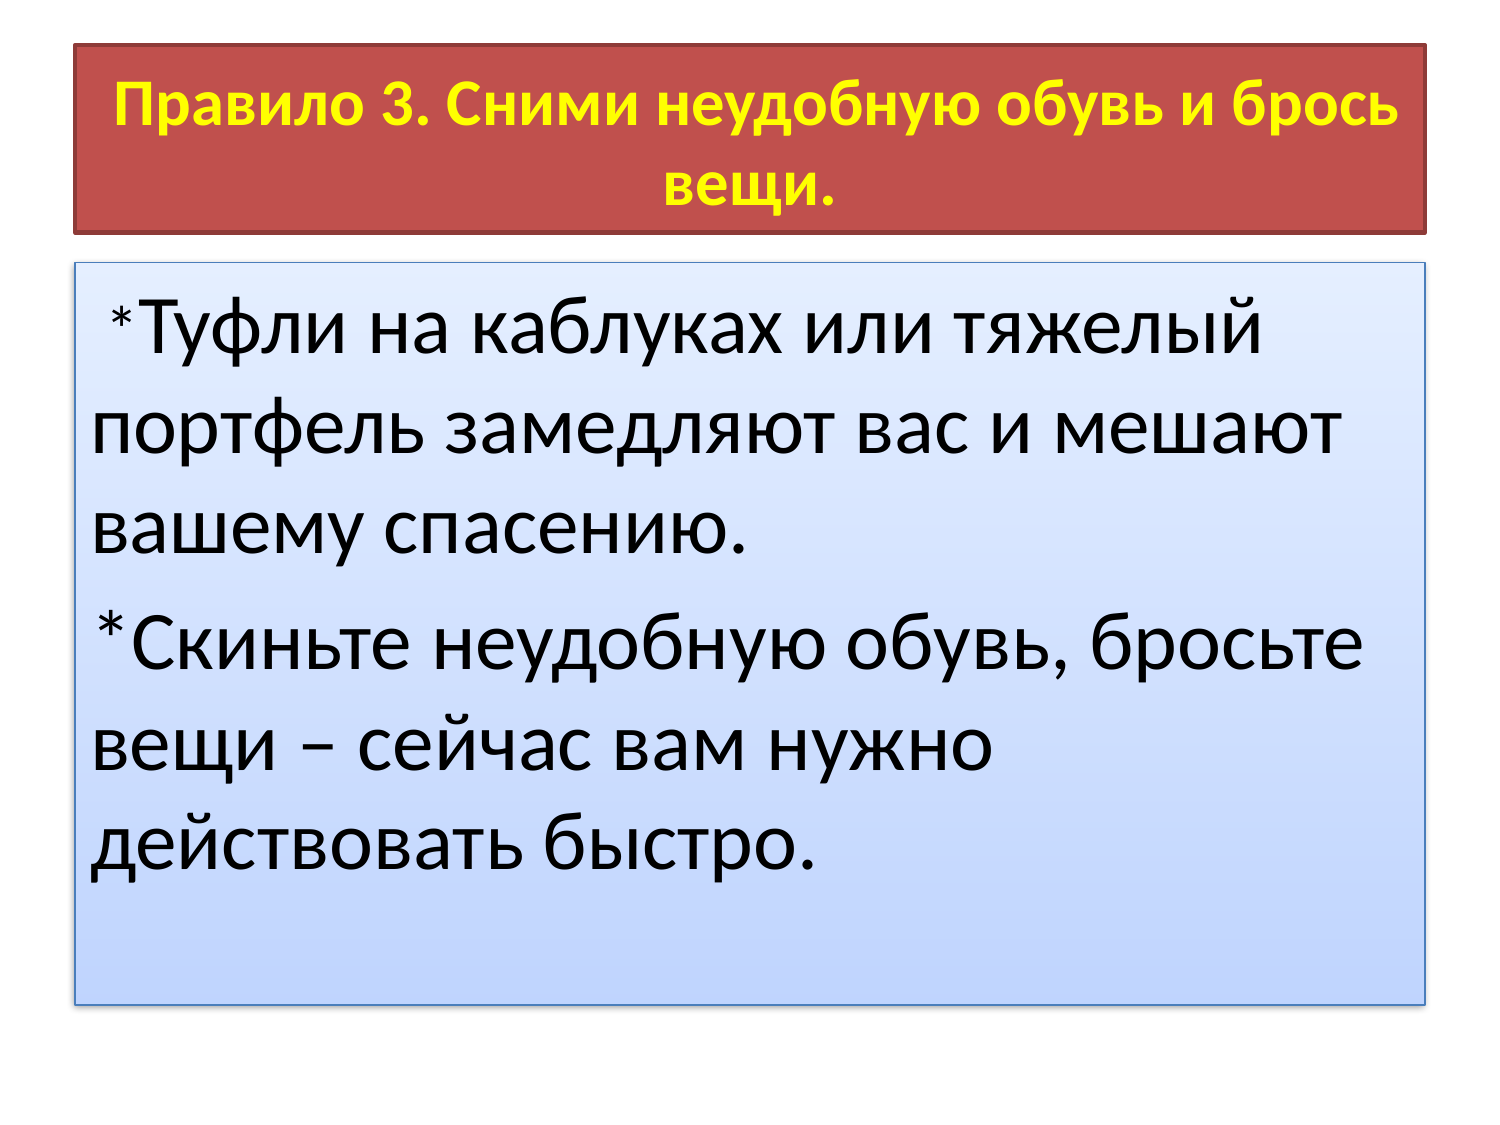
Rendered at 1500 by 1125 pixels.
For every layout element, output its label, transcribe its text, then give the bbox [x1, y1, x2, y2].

list *Туфли на каблуках или тяжелый портфель замедляют вас и мешают вашему спасению. *Скиньте неудобную обувь, бросьте вещи – сейчас вам нужно действовать быстро. [74, 262, 1426, 1006]
title Правило 3. Сними неудобную обувь и брось вещи. [73, 43, 1427, 235]
